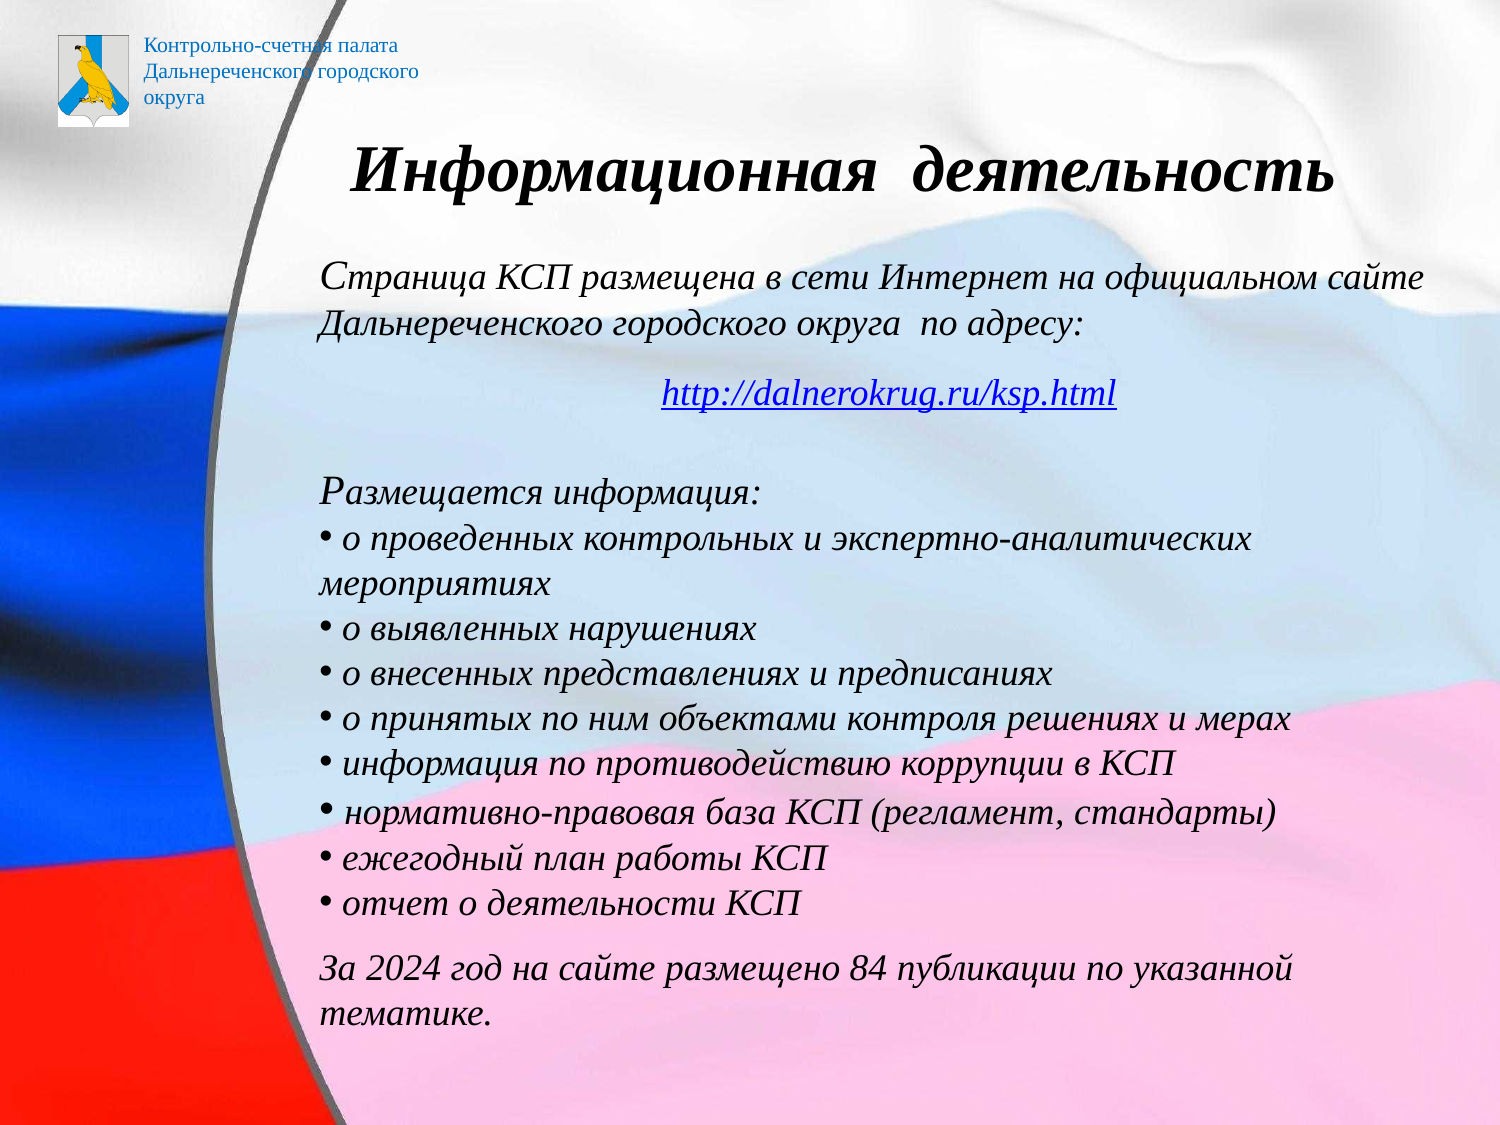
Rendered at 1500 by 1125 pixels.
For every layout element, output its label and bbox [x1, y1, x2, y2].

picture [58, 34, 130, 127]
list [0, 0, 1500, 1125]
